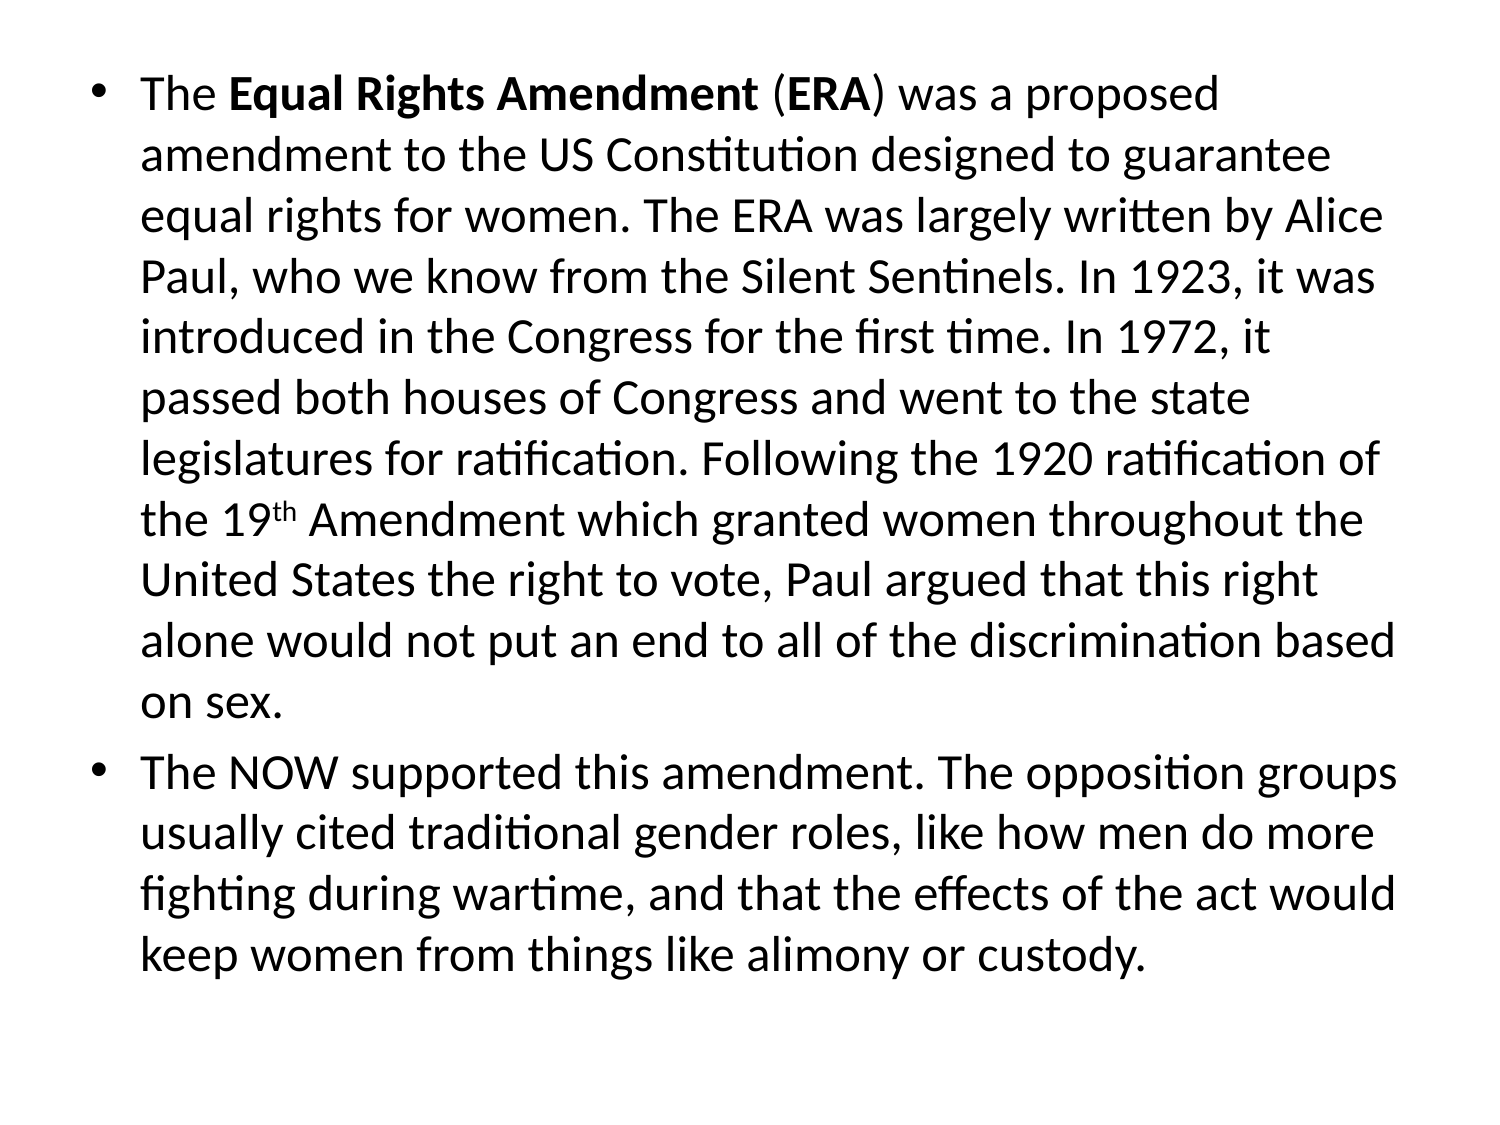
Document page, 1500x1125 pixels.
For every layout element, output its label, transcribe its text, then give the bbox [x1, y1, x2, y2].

list The Equal Rights Amendment (ERA) was a proposed amendment to the US Constitution designed to guarantee equal rights for women. The ERA was largely written by Alice Paul, who we know from the Silent Sentinels. In 1923, it was introduced in the Congress for the first time. In 1972, it passed both houses of Congress and went to the state legislatures for ratification. Following the 1920 ratification of the 19th Amendment which granted women throughout the United States the right to vote, Paul argued that this right alone would not put an end to all of the discrimination based on sex. The NOW supported this amendment. The opposition groups usually cited traditional gender roles, like how men do more fighting during wartime, and that the effects of the act would keep women from things like alimony or custody. [75, 52, 1425, 1005]
